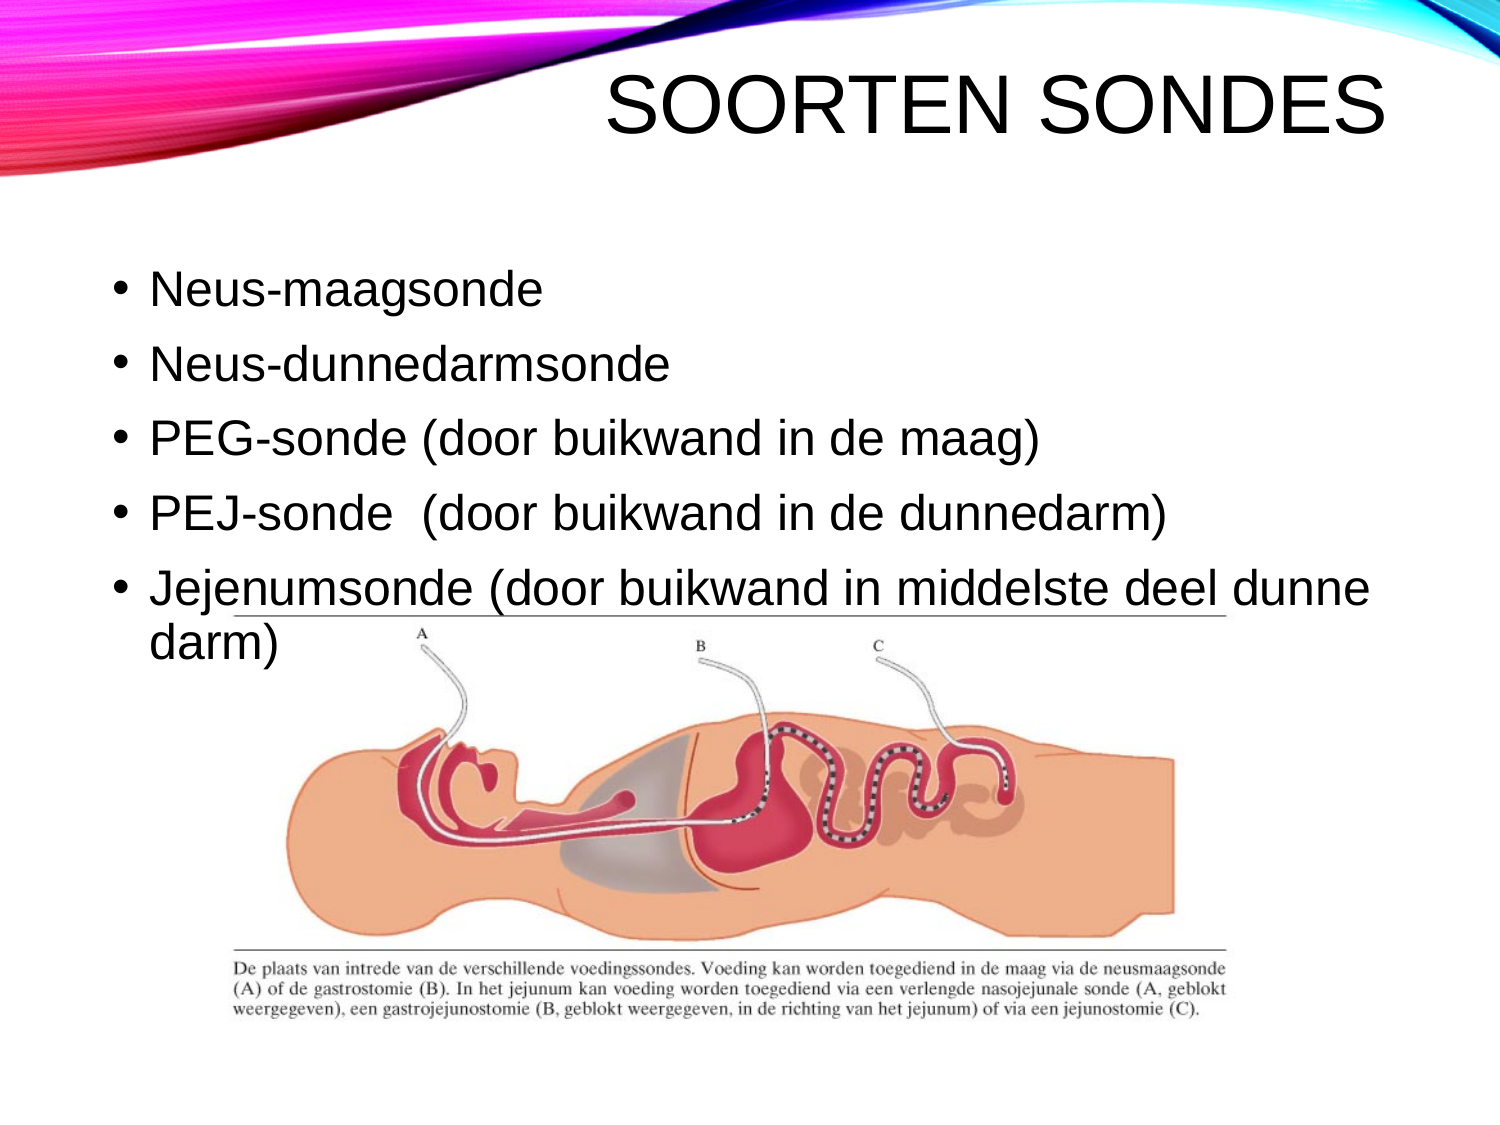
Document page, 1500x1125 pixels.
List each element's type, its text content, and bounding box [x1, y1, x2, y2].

picture [1404, 0, 1500, 178]
picture [218, 599, 1246, 1028]
picture [0, 0, 357, 178]
title Soorten sondes [357, 0, 1404, 213]
list Neus-maagsonde Neus-dunnedarmsonde PEG-sonde (door buikwand in de maag) PEJ-sonde (door buikwand in de dunnedarm) Jejenumsonde (door buikwand in middelste deel dunne darm) [97, 255, 1403, 1028]
